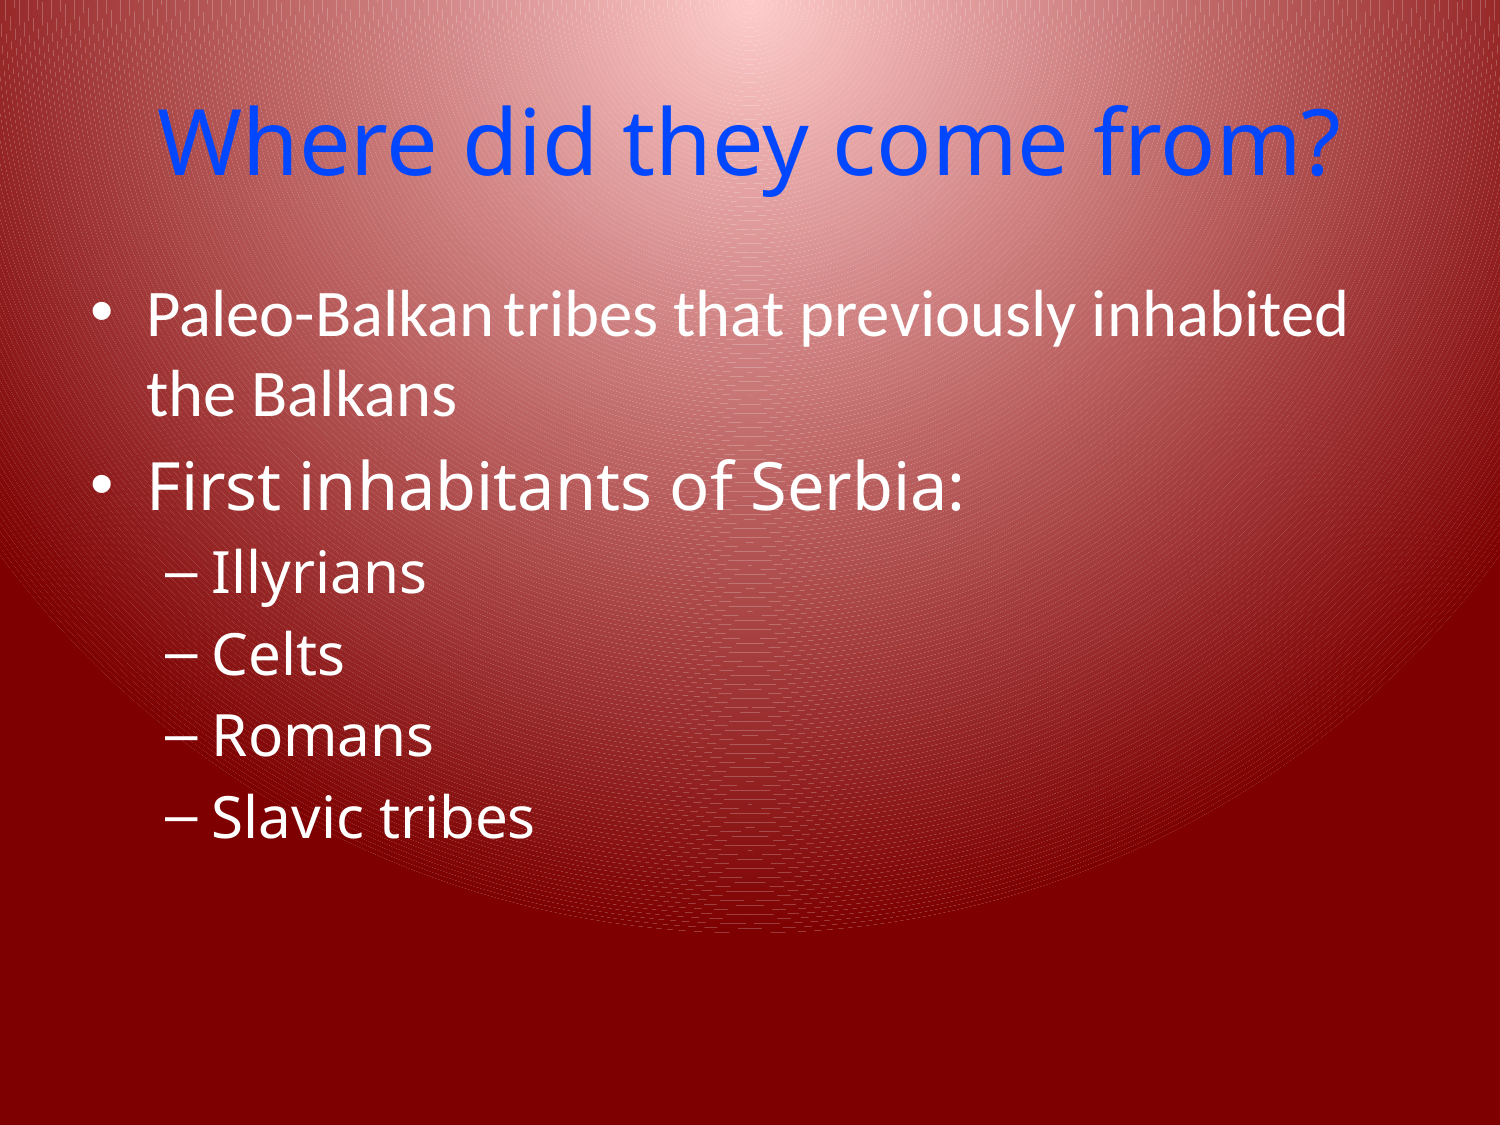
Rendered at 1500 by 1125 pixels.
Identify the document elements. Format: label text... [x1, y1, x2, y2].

title Where did they come from? [75, 45, 1425, 233]
list Paleo-Balkan tribes that previously inhabited the Balkans First inhabitants of Serbia: Illyrians Celts Romans Slavic tribes [75, 262, 1425, 1005]
